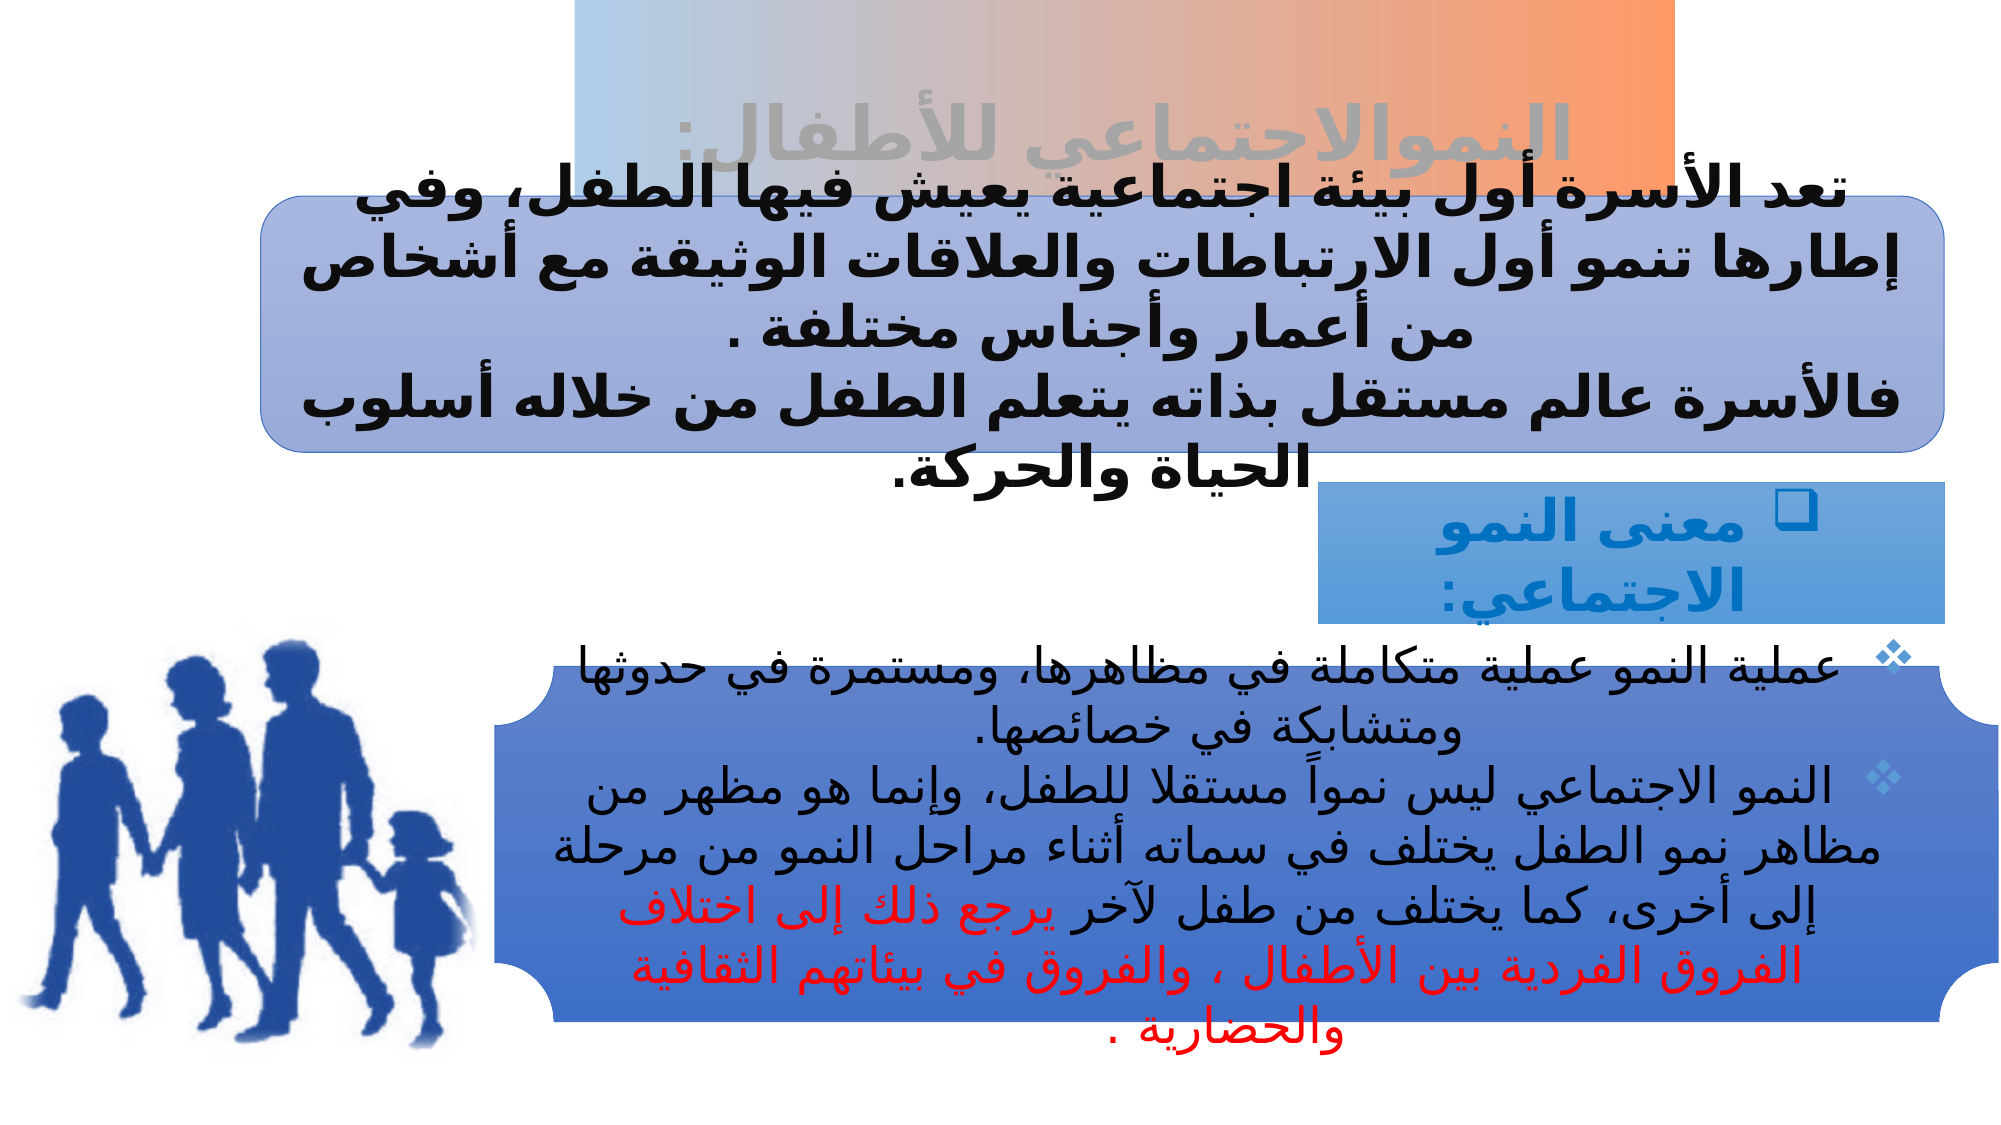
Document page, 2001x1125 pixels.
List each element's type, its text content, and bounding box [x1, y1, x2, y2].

title النموالاجتماعي للأطفال: [574, 0, 1675, 195]
text_box تعد الأسرة أول بيئة اجتماعية يعيش فيها الطفل، وفي إطارها تنمو أول الارتباطات والعلاقات الوثيقة مع أشخاص من أعمار وأجناس مختلفة . فالأسرة عالم مستقل بذاته يتعلم الطفل من خلاله أسلوب الحياة والحركة. [260, 195, 1945, 453]
text_box عملية النمو عملية متكاملة في مظاهرها، ومستمرة في حدوثها ومتشابكة في خصائصها. النمو الاجتماعي ليس نمواً مستقلا للطفل، وإنما هو مظهر من مظاهر نمو الطفل يختلف في سماته أثناء مراحل النمو من مرحلة إلى أخرى، كما يختلف من طفل لآخر يرجع ذلك إلى اختلاف الفروق الفردية بين الأطفال ، والفروق في بيئاتهم الثقافية والحضارية . [494, 665, 1999, 1023]
text_box معنى النمو الاجتماعي: [1318, 482, 1945, 624]
picture [12, 620, 482, 1063]
